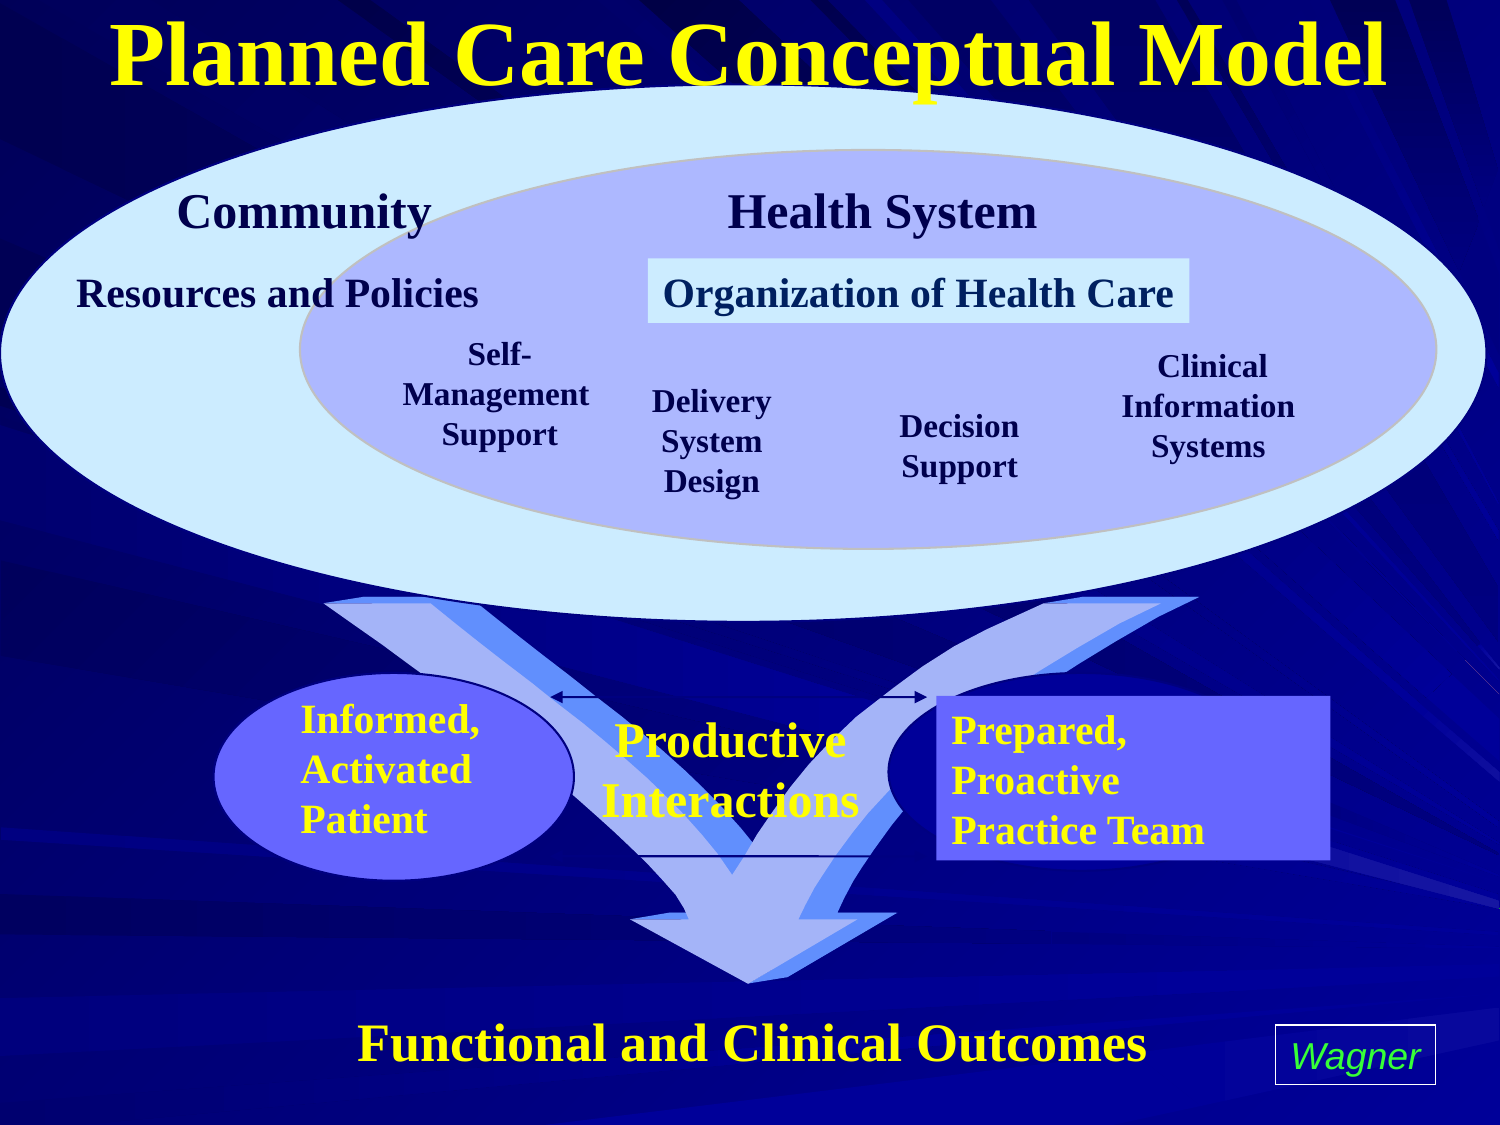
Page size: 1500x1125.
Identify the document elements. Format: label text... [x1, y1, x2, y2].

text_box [0, 84, 1487, 1086]
title Planned Care Conceptual Model [74, 0, 1426, 82]
